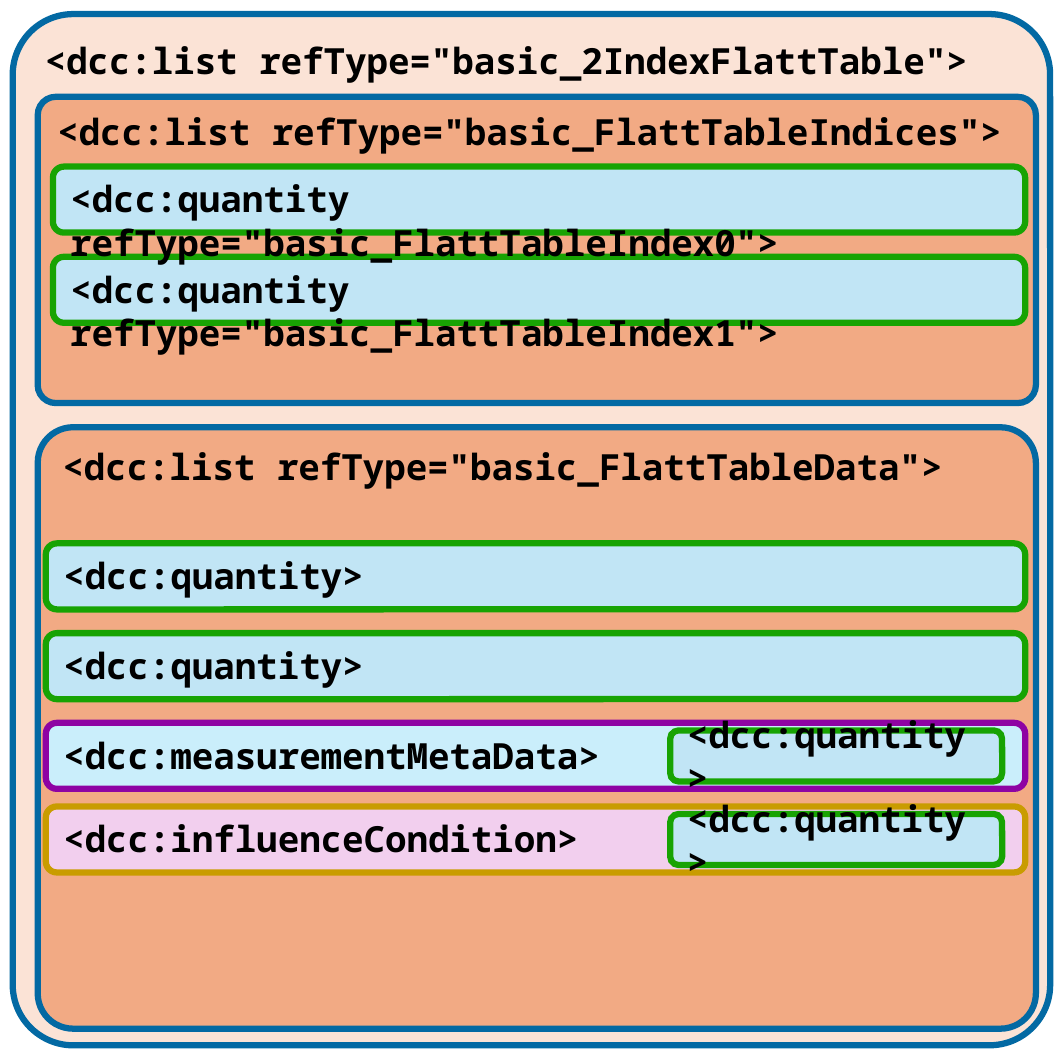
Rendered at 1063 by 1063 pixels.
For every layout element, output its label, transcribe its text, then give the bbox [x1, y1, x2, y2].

text_box <dcc:quantity> [45, 543, 1026, 610]
text_box <dcc:quantity refType="basic_FlattTableIndex1"> [52, 256, 1026, 323]
text_box <dcc:list refType="basic_2IndexFlattTable"> [12, 14, 1051, 1046]
text_box <dcc:measurementMetaData> [45, 722, 1026, 789]
text_box <dcc:quantity refType="basic_FlattTableIndex0"> [52, 166, 1026, 233]
text_box <dcc:quantity> [670, 813, 1003, 866]
text_box <dcc:list refType="basic_FlattTableIndices"> [37, 96, 1036, 404]
text_box <dcc:quantity> [670, 730, 1003, 782]
text_box <dcc:quantity> [45, 633, 1026, 700]
text_box <dcc:influenceCondition> [45, 806, 1026, 873]
text_box <dcc:list refType="basic_FlattTableData"> [37, 427, 1036, 1029]
